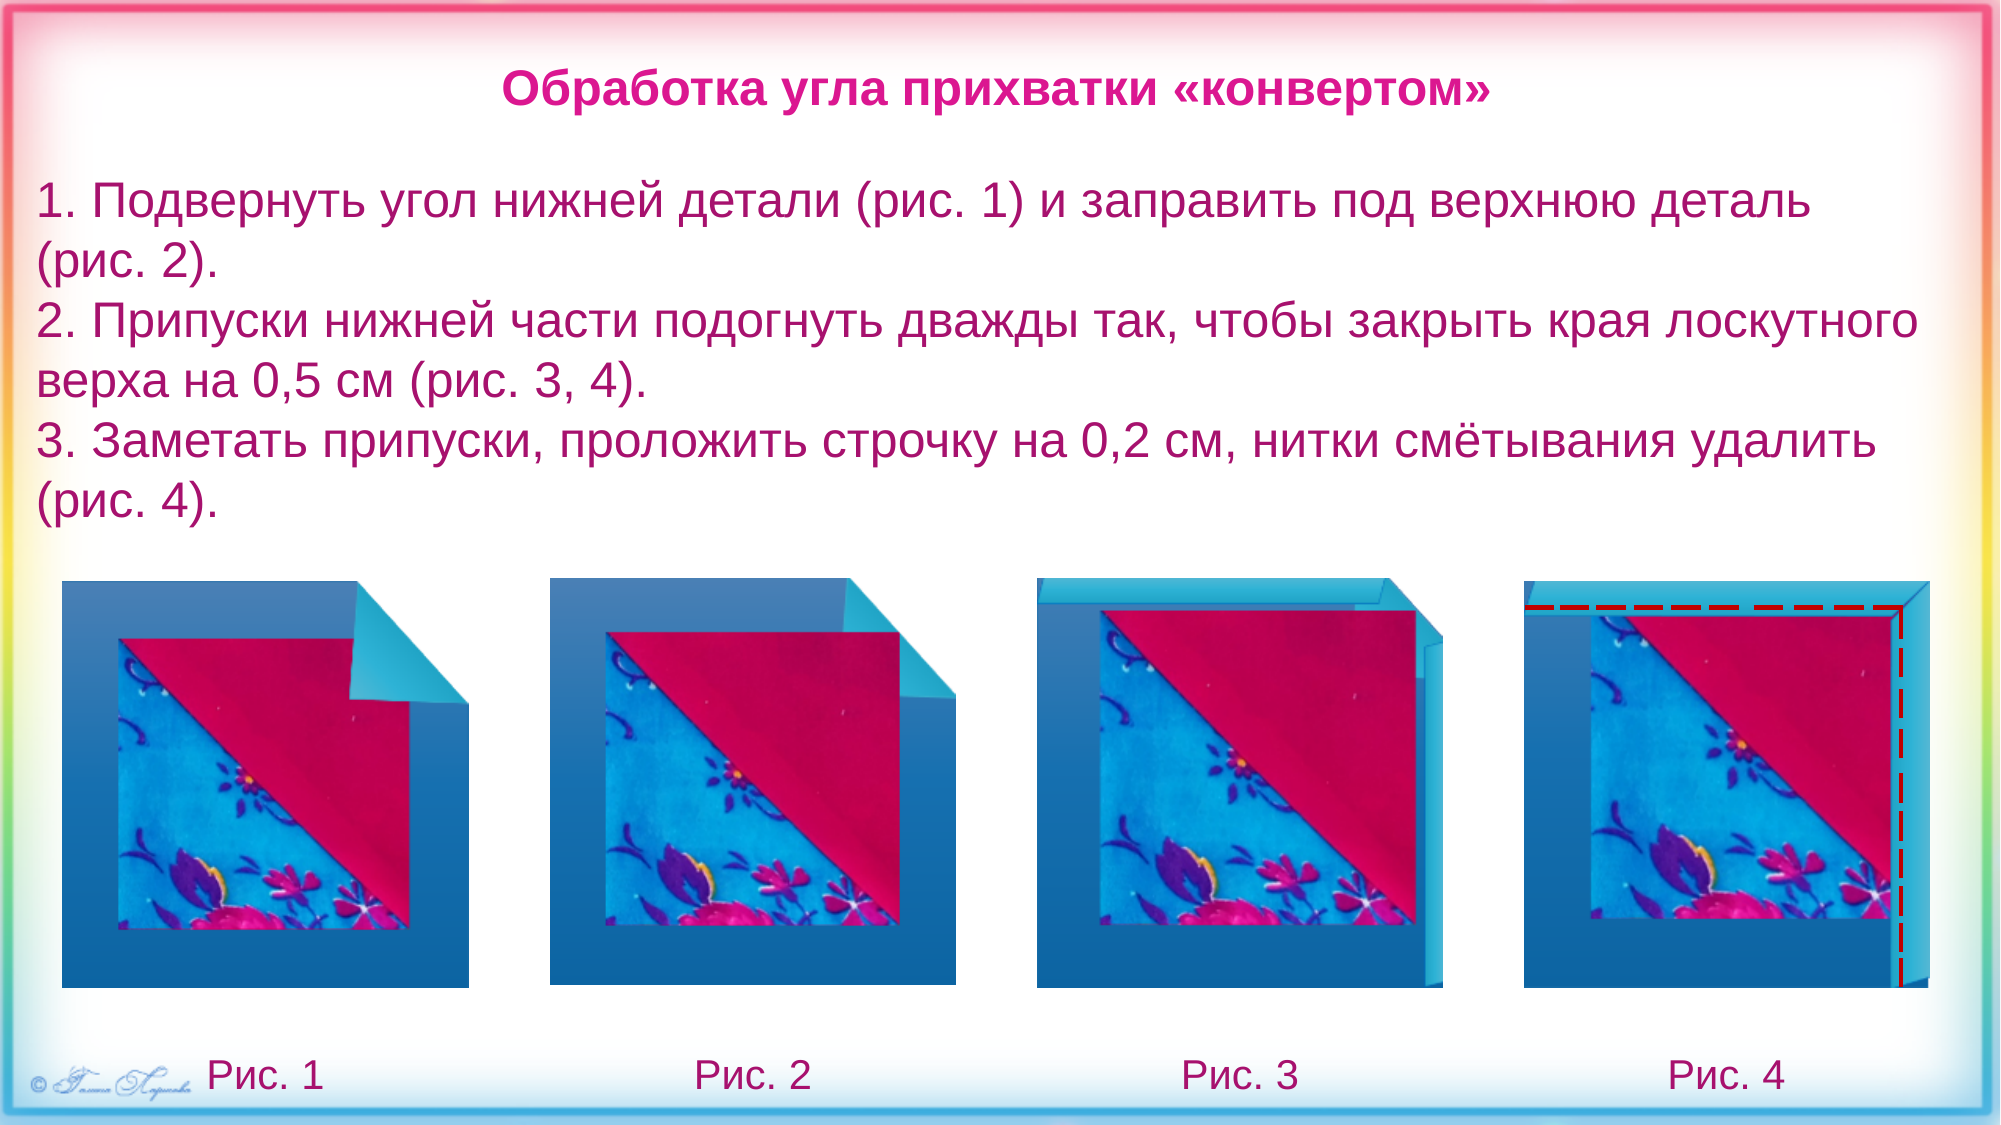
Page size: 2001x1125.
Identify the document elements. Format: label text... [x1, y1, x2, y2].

text_box 1. Подвернуть угол нижней детали (рис. 1) и заправить под верхнюю деталь (рис. 2). 2. Припуски нижней части подогнуть дважды так, чтобы закрыть края лоскутного верха на 0,5 см (рис. 3, 4). 3. Заметать припуски, проложить строчку на 0,2 см, нитки смётывания удалить (рис. 4). [21, 160, 1973, 536]
text_box Рис. 1 [191, 1040, 340, 1106]
picture [0, 0, 2001, 1125]
text_box Рис. 2 [679, 1040, 828, 1106]
text_box Рис. 3 [1165, 1040, 1314, 1105]
text_box Обработка угла прихватки «конвертом» [10, 48, 1983, 123]
text_box Рис. 4 [1652, 1040, 1801, 1105]
